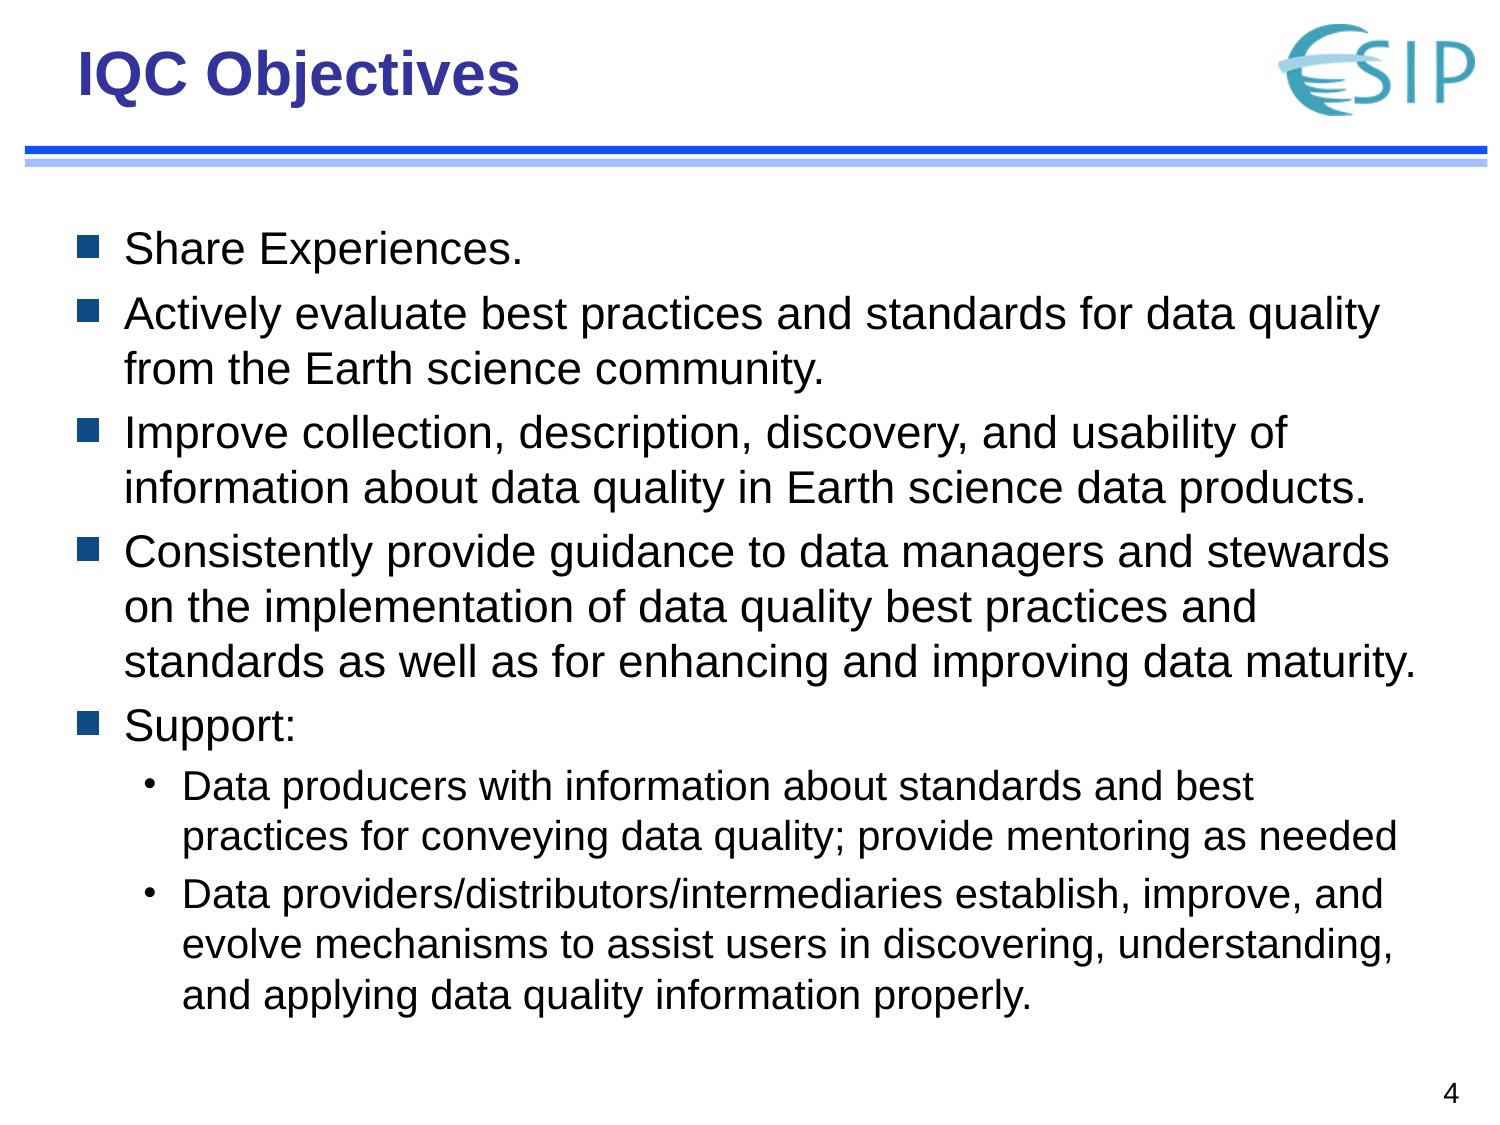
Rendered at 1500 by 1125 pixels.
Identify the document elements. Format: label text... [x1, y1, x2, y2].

picture [77, 711, 99, 735]
picture [77, 299, 99, 322]
picture [77, 418, 99, 442]
picture [77, 537, 99, 561]
list Share Experiences. Actively evaluate best practices and standards for data quality from the Earth science community. Improve collection, description, discovery, and usability of information about data quality in Earth science data products. Consistently provide guidance to data managers and stewards on the implementation of data quality best practices and standards as well as for enhancing and improving data maturity. Support: Data producers with information about standards and best practices for conveying data quality; provide mentoring as needed Data providers/distributors/intermediaries establish, improve, and evolve mechanisms to assist users in discovering, understanding, and applying data quality information properly. [62, 211, 1446, 1055]
title IQC Objectives [62, 5, 1348, 147]
slide_number 4 [1161, 1066, 1475, 1125]
picture [1277, 24, 1475, 117]
picture [77, 235, 99, 258]
